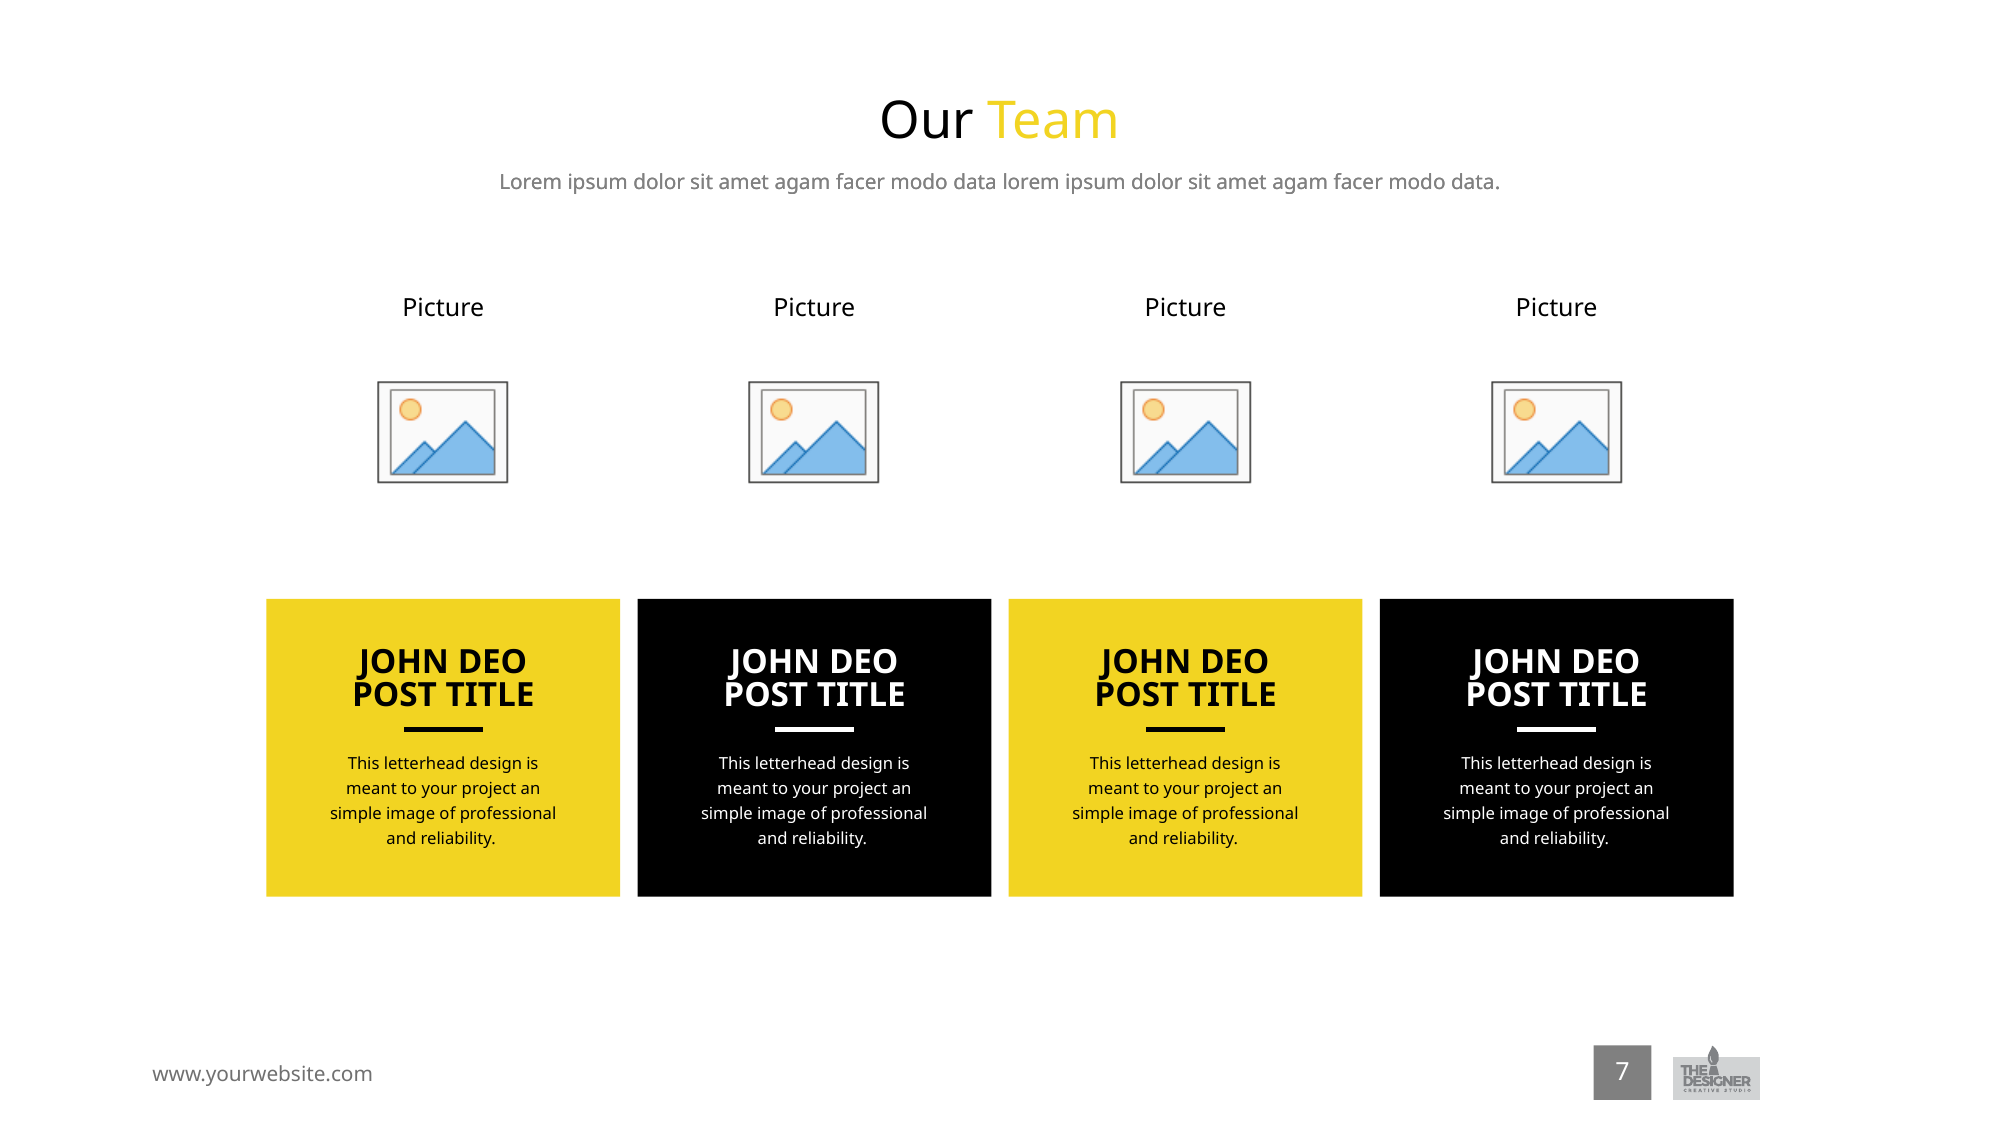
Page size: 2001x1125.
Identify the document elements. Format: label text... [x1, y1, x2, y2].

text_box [1424, 639, 1690, 857]
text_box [681, 639, 947, 857]
picture [266, 283, 621, 582]
picture [1008, 283, 1363, 582]
slide_number 7 [1590, 1042, 1655, 1103]
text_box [1053, 639, 1318, 857]
text_box [1379, 598, 1735, 898]
title Our Team [137, 71, 1863, 154]
text_box Lorem ipsum dolor sit amet agam facer modo data lorem ipsum dolor sit amet agam facer modo data. [137, 154, 1863, 211]
picture [1379, 283, 1734, 582]
text_box [637, 598, 992, 898]
slide_number www.yourwebsite.com [137, 1045, 409, 1100]
picture [637, 283, 992, 582]
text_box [310, 639, 576, 857]
text_box [1008, 598, 1363, 898]
text_box [265, 598, 621, 898]
